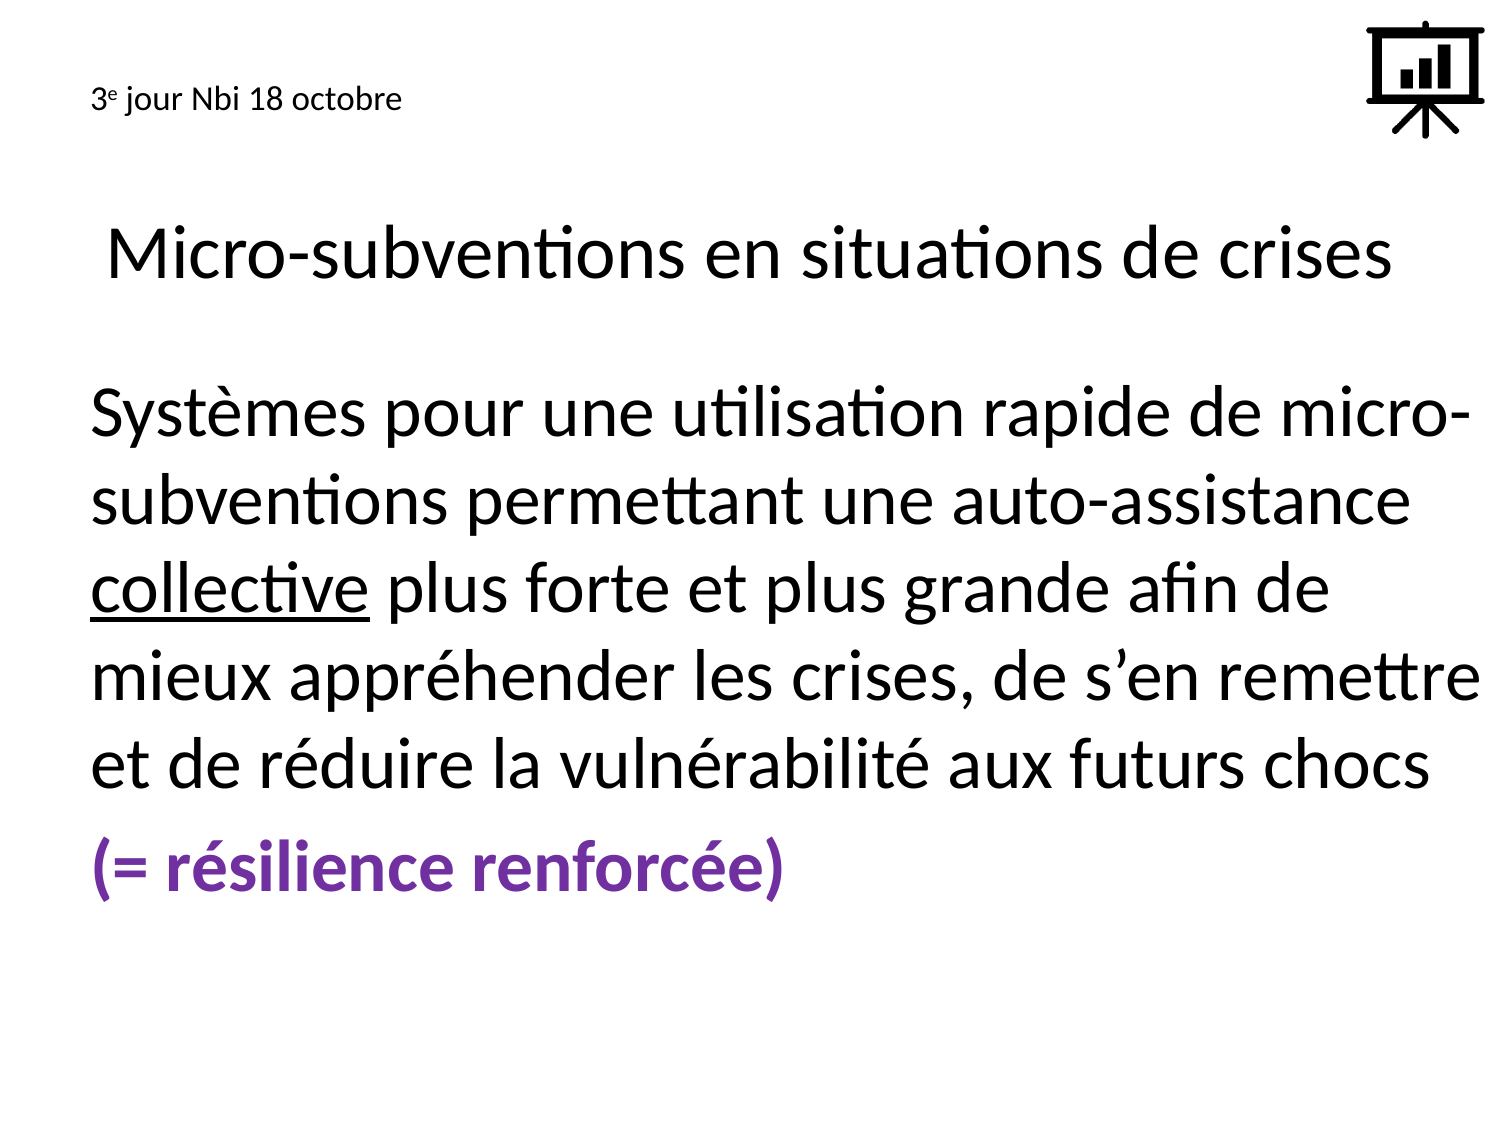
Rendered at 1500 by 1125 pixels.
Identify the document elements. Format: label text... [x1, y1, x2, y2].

picture [1349, 3, 1500, 154]
title 3e jour Nbi 18 octobre Micro-subventions en situations de crises [75, 45, 1425, 262]
list Systèmes pour une utilisation rapide de micro-subventions permettant une auto-assistance collective plus forte et plus grande afin de mieux appréhender les crises, de s’en remettre et de réduire la vulnérabilité aux futurs chocs (= résilience renforcée) [75, 262, 1500, 1005]
